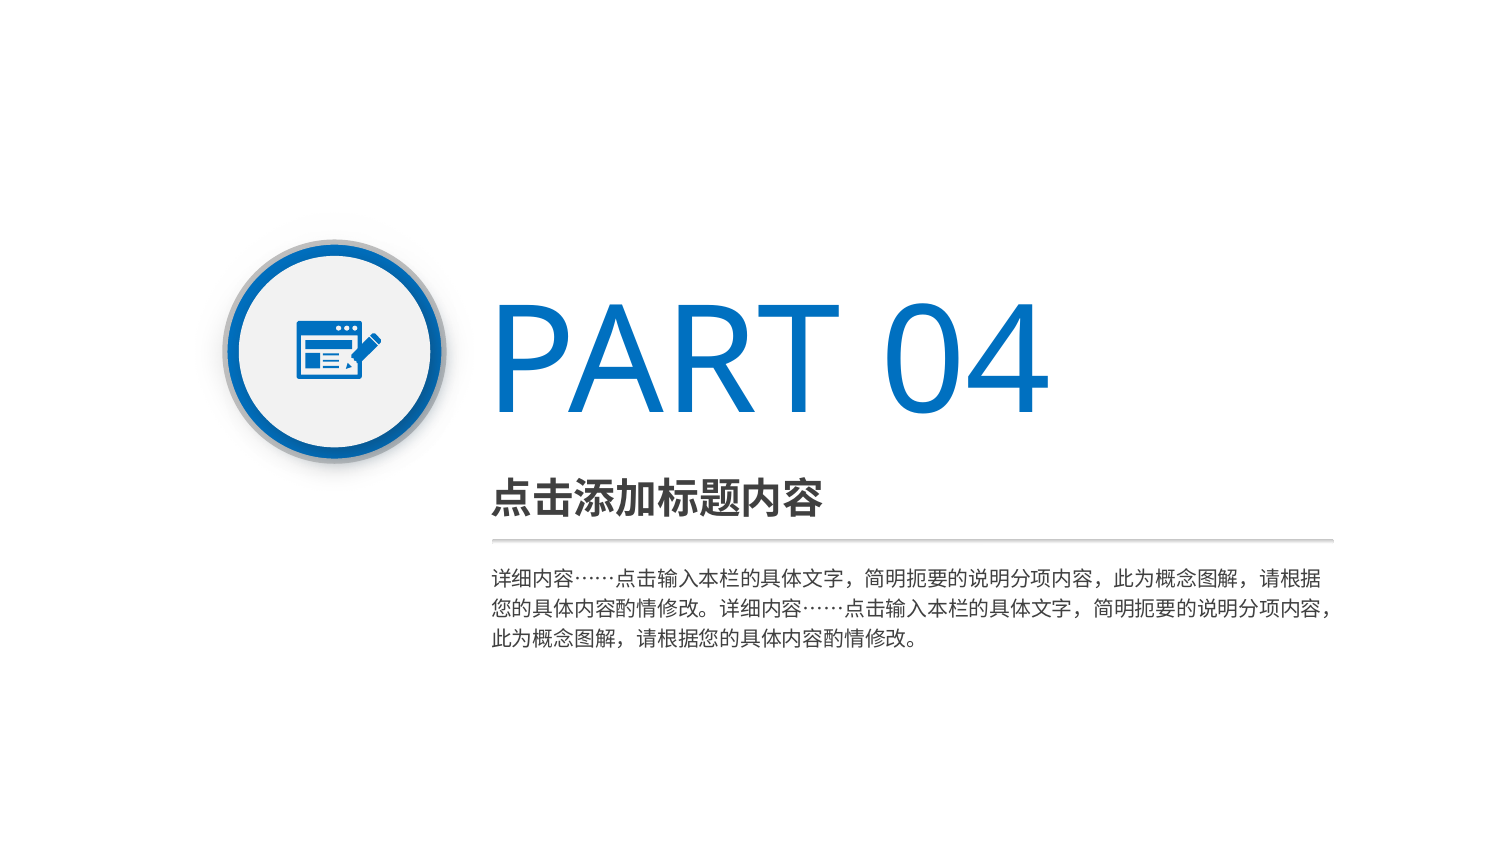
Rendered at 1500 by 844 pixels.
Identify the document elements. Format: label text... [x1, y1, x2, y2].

text_box 点击添加标题内容 [475, 464, 884, 530]
text_box PART 04 [486, 257, 1066, 449]
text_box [187, 204, 482, 499]
text_box [490, 536, 1336, 547]
text_box 详细内容……点击输入本栏的具体文字，简明扼要的说明分项内容，此为概念图解，请根据您的具体内容酌情修改。详细内容……点击输入本栏的具体文字，简明扼要的说明分项内容，此为概念图解，请根据您的具体内容酌情修改。 [480, 554, 1334, 656]
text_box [296, 320, 382, 380]
